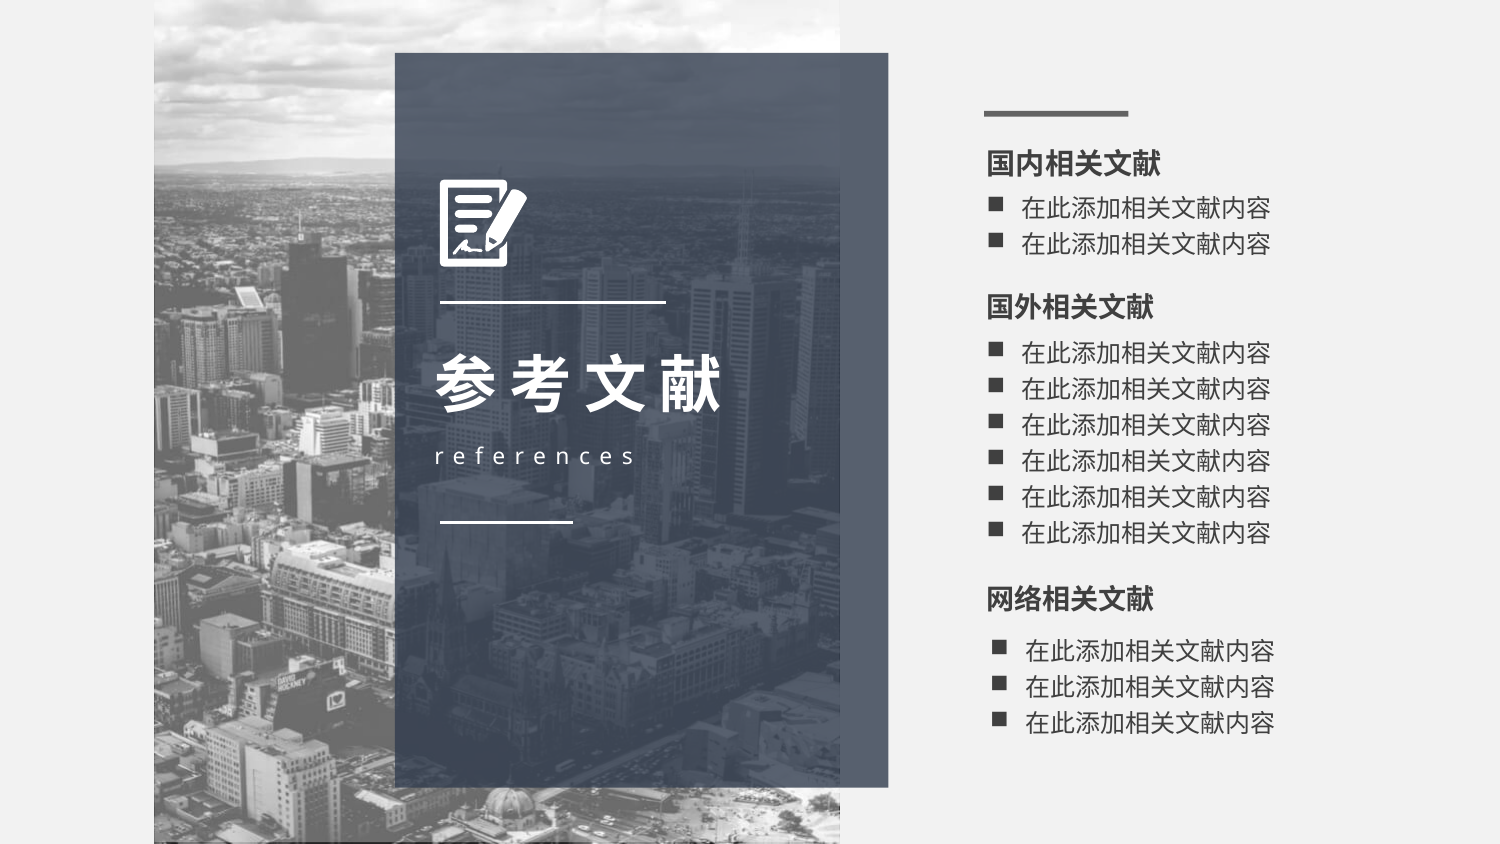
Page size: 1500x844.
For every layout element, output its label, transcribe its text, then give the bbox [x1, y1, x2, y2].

picture [154, 0, 840, 844]
text_box 在此添加相关文献内容 在此添加相关文献内容 [975, 187, 1364, 265]
text_box 国内相关文献 [975, 133, 1364, 187]
text_box 网络相关文献 [975, 569, 1437, 621]
text_box [840, 426, 889, 789]
text_box [983, 110, 1129, 118]
text_box 在此添加相关文献内容 在此添加相关文献内容 在此添加相关文献内容 在此添加相关文献内容 在此添加相关文献内容 在此添加相关文献内容 [975, 330, 1413, 553]
text_box 参考文献 [840, 339, 968, 426]
text_box [840, 52, 889, 339]
text_box 在此添加相关文献内容 在此添加相关文献内容 在此添加相关文献内容 [979, 624, 1416, 743]
text_box 国外相关文献 [975, 277, 1437, 330]
